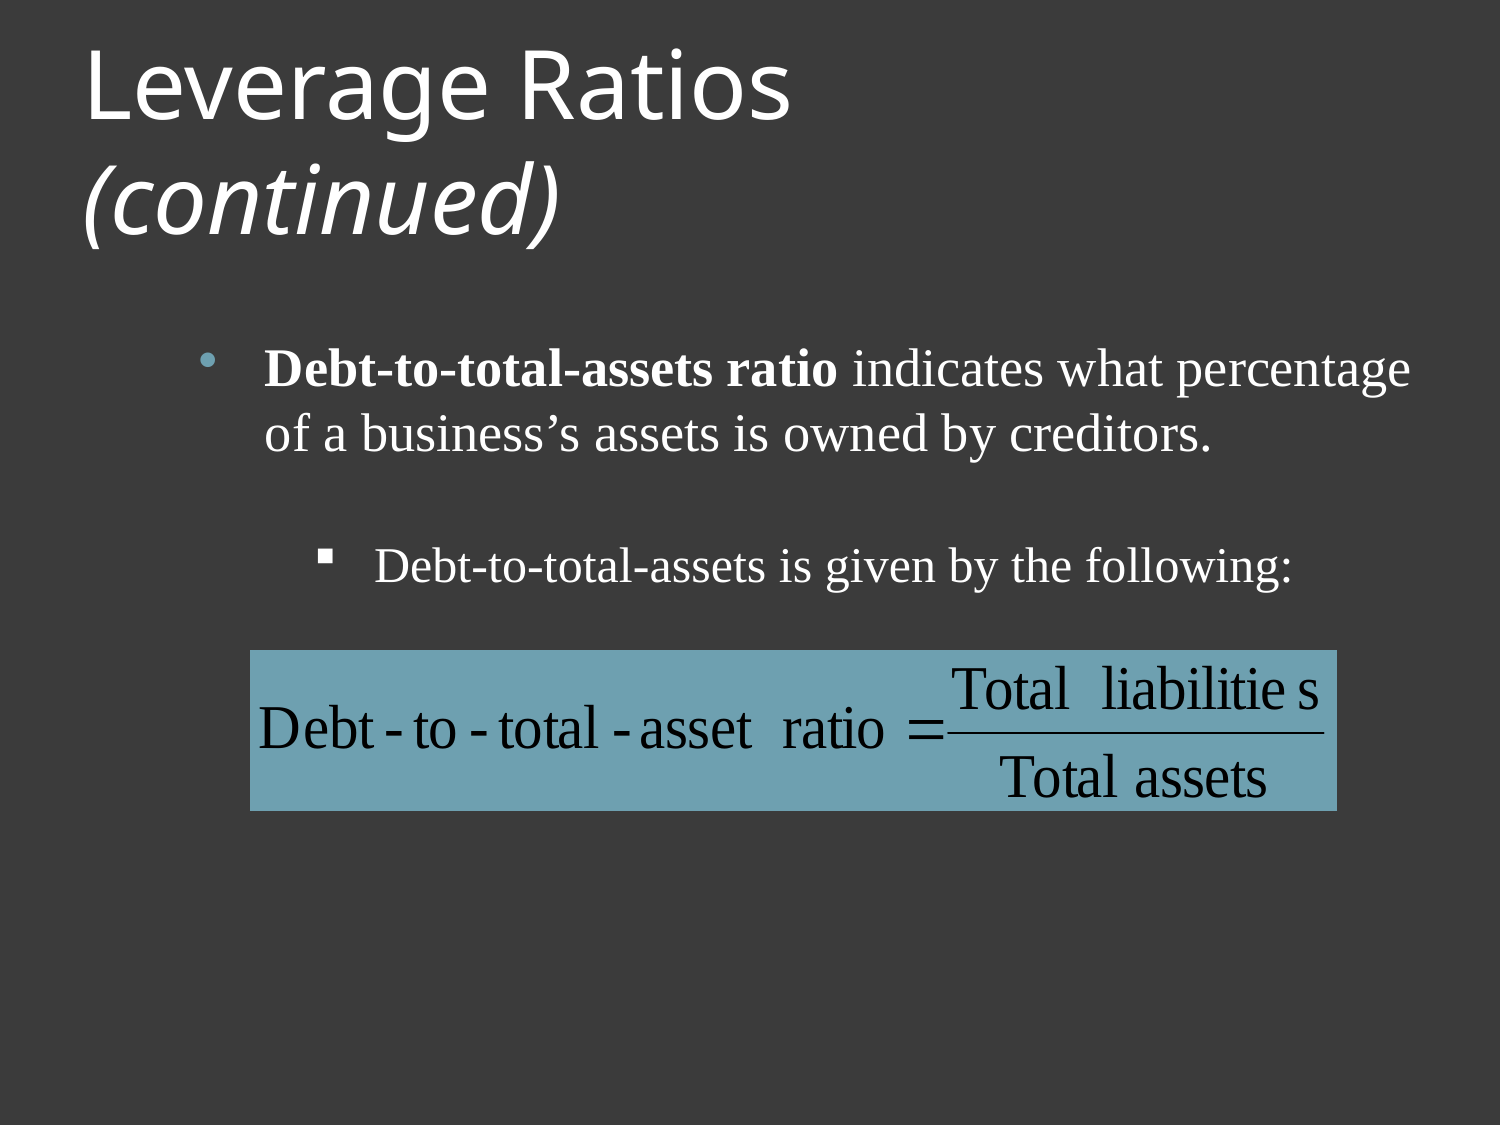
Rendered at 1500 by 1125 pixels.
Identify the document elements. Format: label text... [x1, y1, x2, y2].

title Leverage Ratios (continued) [75, 45, 1300, 233]
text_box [187, 524, 1421, 812]
list Debt-to-total-assets ratio indicates what percentage of a business’s assets is owned by creditors. [179, 324, 1455, 488]
